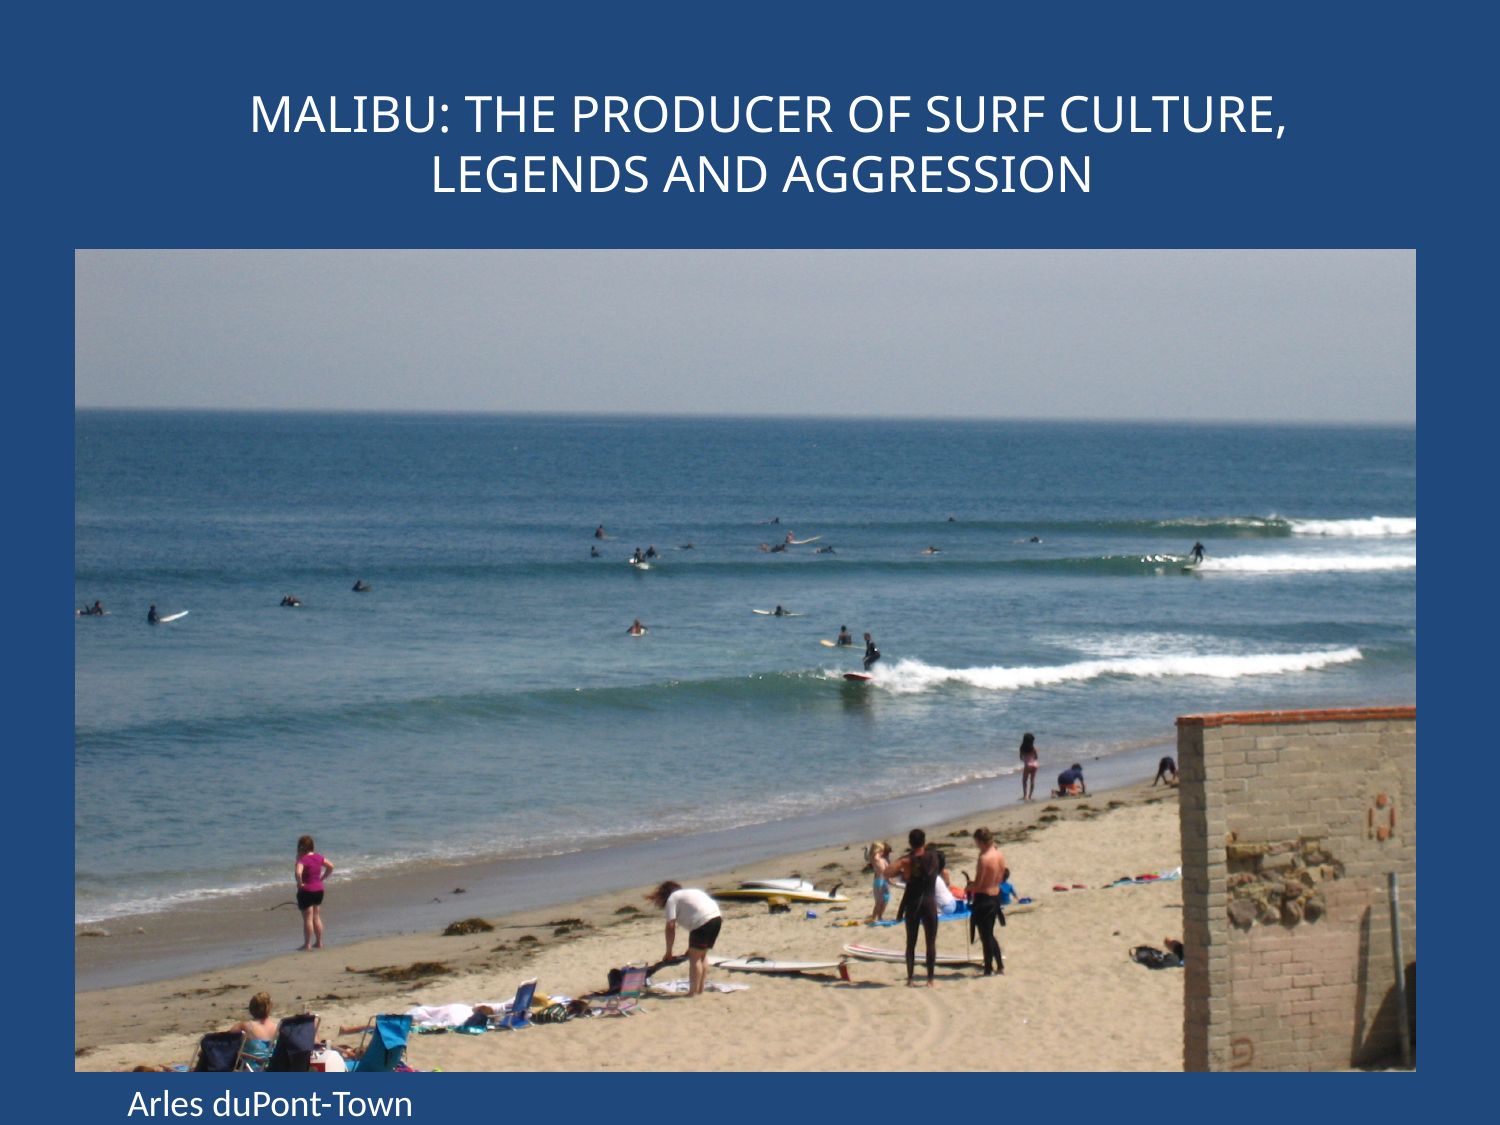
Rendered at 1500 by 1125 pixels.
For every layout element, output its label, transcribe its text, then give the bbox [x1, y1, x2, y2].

picture [74, 249, 1417, 1072]
text_box Arles duPont-Town [112, 1079, 1416, 1125]
text_box MALIBU: THE PRODUCER OF SURF CULTURE, LEGENDS AND AGGRESSION [174, 74, 1363, 210]
